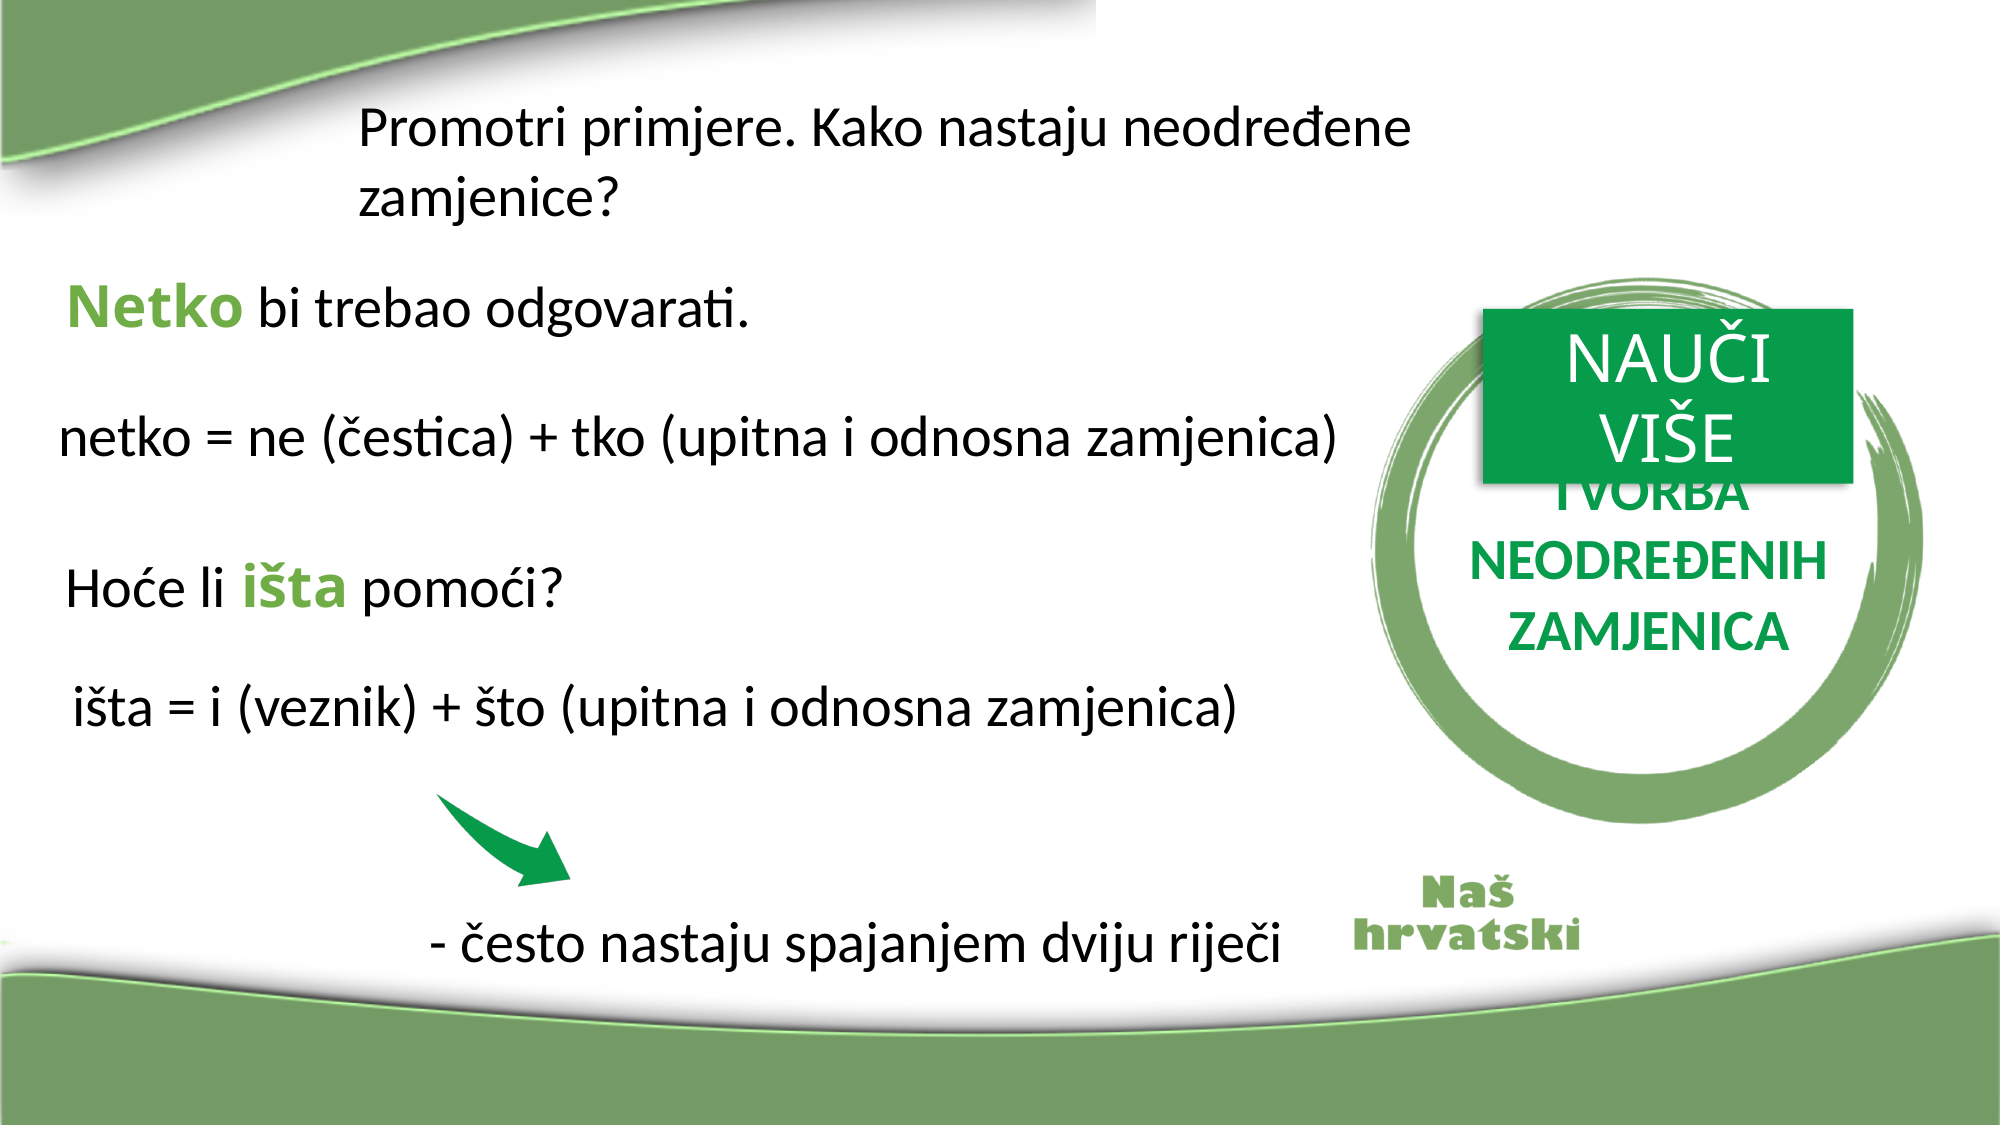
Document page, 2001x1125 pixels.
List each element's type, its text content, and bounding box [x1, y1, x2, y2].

picture [902, 27, 1098, 1125]
text_box netko = ne (čestica) + tko (upitna i odnosna zamjenica) [601, 390, 902, 476]
text_box Promotri primjere. Kako nastaju neodređene zamjenice? [601, 81, 902, 236]
text_box netko = ne (čestica) + tko (upitna i odnosna zamjenica) [1098, 390, 1369, 476]
text_box Netko bi trebao odgovarati. Hoće li išta pomoći? [601, 261, 902, 390]
picture [1317, 850, 1624, 966]
text_box Promotri primjere. Kako nastaju neodređene zamjenice? [1098, 81, 1535, 236]
text_box netko = ne (čestica) + tko (upitna i odnosna zamjenica) [43, 390, 430, 476]
picture [430, 0, 601, 601]
text_box išta = i (veznik) + što (upitna i odnosna zamjenica) [57, 660, 902, 745]
text_box Netko bi trebao odgovarati. Hoće li išta pomoći? [50, 476, 902, 627]
text_box Promotri primjere. Kako nastaju neodređene zamjenice? [343, 81, 430, 236]
text_box Netko bi trebao odgovarati. Hoće li išta pomoći? [50, 261, 430, 390]
picture [396, 746, 605, 904]
text_box - često nastaju spajanjem dviju riječi [1098, 896, 1299, 982]
picture [1372, 276, 1922, 819]
text_box - često nastaju spajanjem dviju riječi [414, 896, 902, 982]
text_box išta = i (veznik) + što (upitna i odnosna zamjenica) [1098, 660, 1256, 745]
